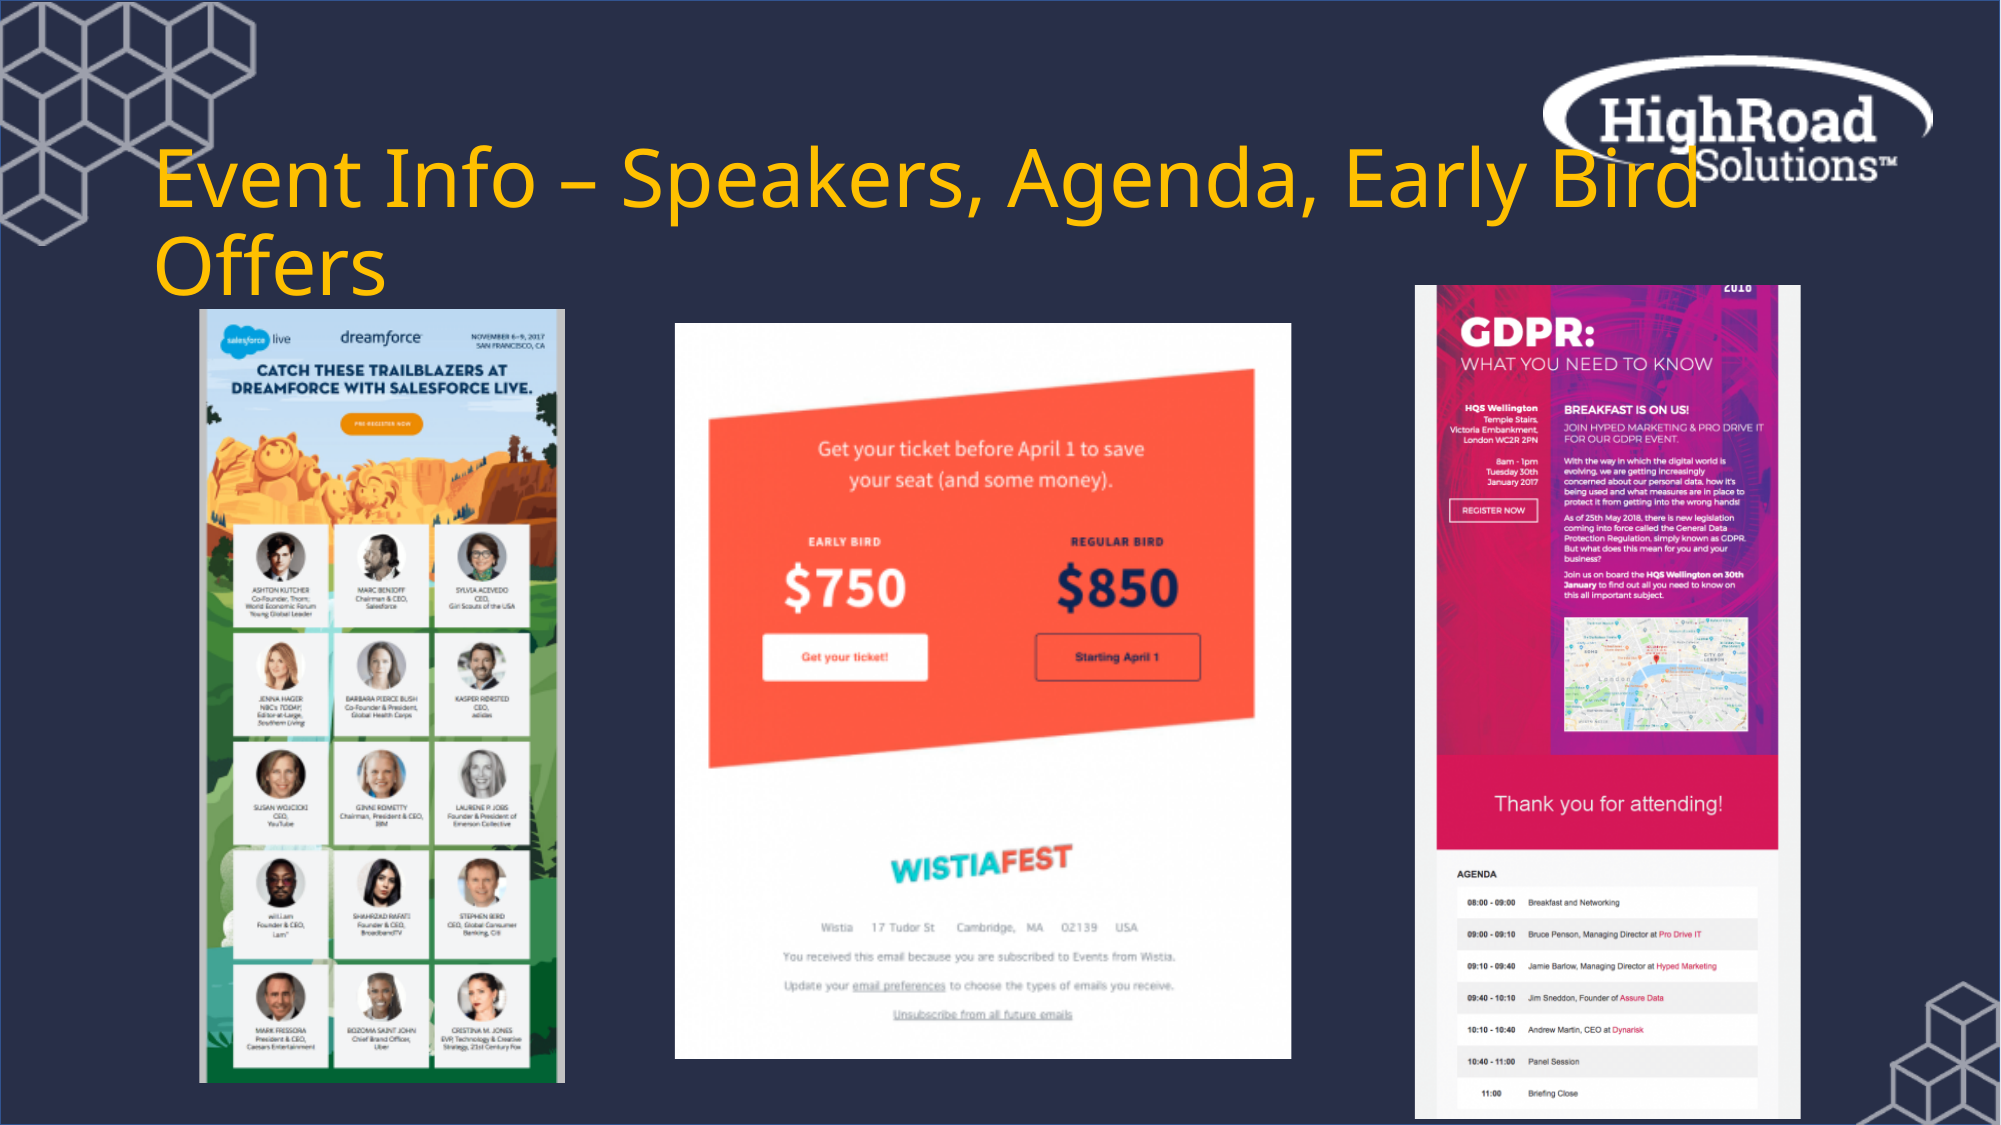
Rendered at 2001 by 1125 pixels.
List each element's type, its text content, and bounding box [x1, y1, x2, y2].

picture [199, 309, 565, 1083]
picture [1855, 981, 2000, 1125]
title Event Info – Speakers, Agenda, Early Bird Offers [137, 129, 1863, 321]
picture [674, 323, 1292, 1059]
picture [1543, 54, 1933, 183]
picture [0, 2, 330, 246]
picture [1414, 285, 1801, 1119]
